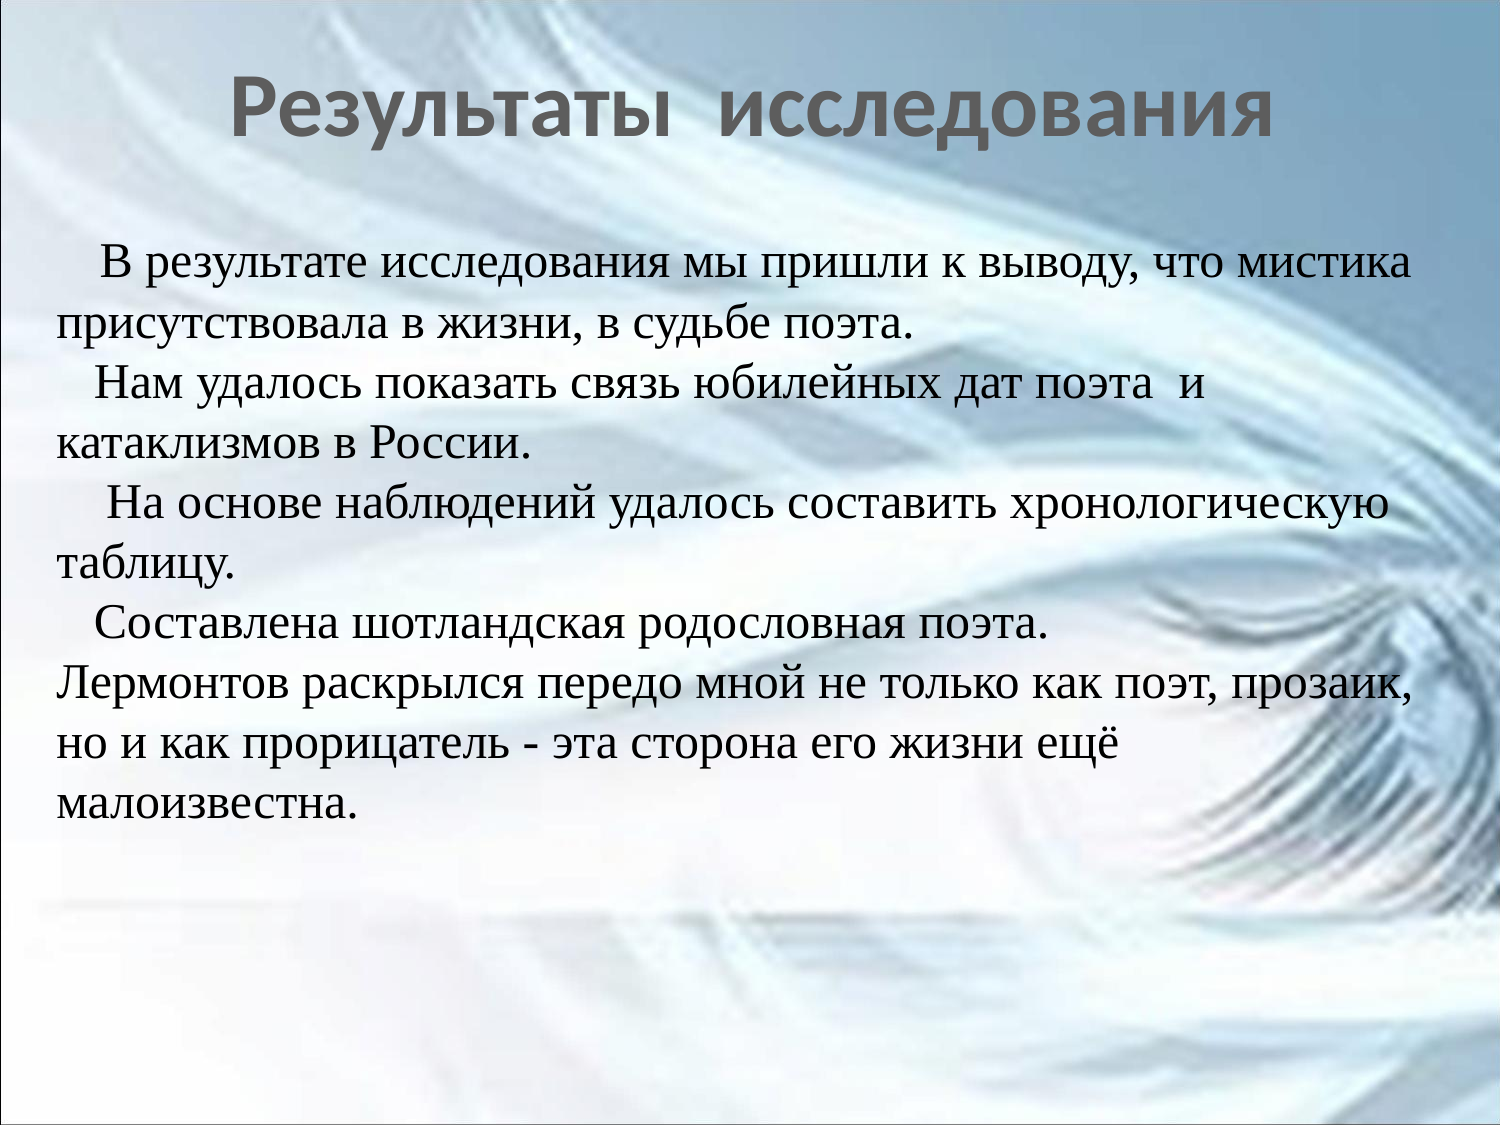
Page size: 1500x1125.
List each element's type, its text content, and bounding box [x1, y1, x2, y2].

title Результаты исследования [88, 42, 1439, 157]
picture [0, 0, 1500, 1125]
list В результате исследования мы пришли к выводу, что мистика присутствовала в жизни, в судьбе поэта. Нам удалось показать связь юбилейных дат поэта и катаклизмов в России. На основе наблюдений удалось составить хронологическую таблицу. Составлена шотландская родословная поэта. Лермонтов раскрылся передо мной не только как поэт, прозаик, но и как прорицатель - эта сторона его жизни ещё малоизвестна. [40, 211, 1442, 907]
